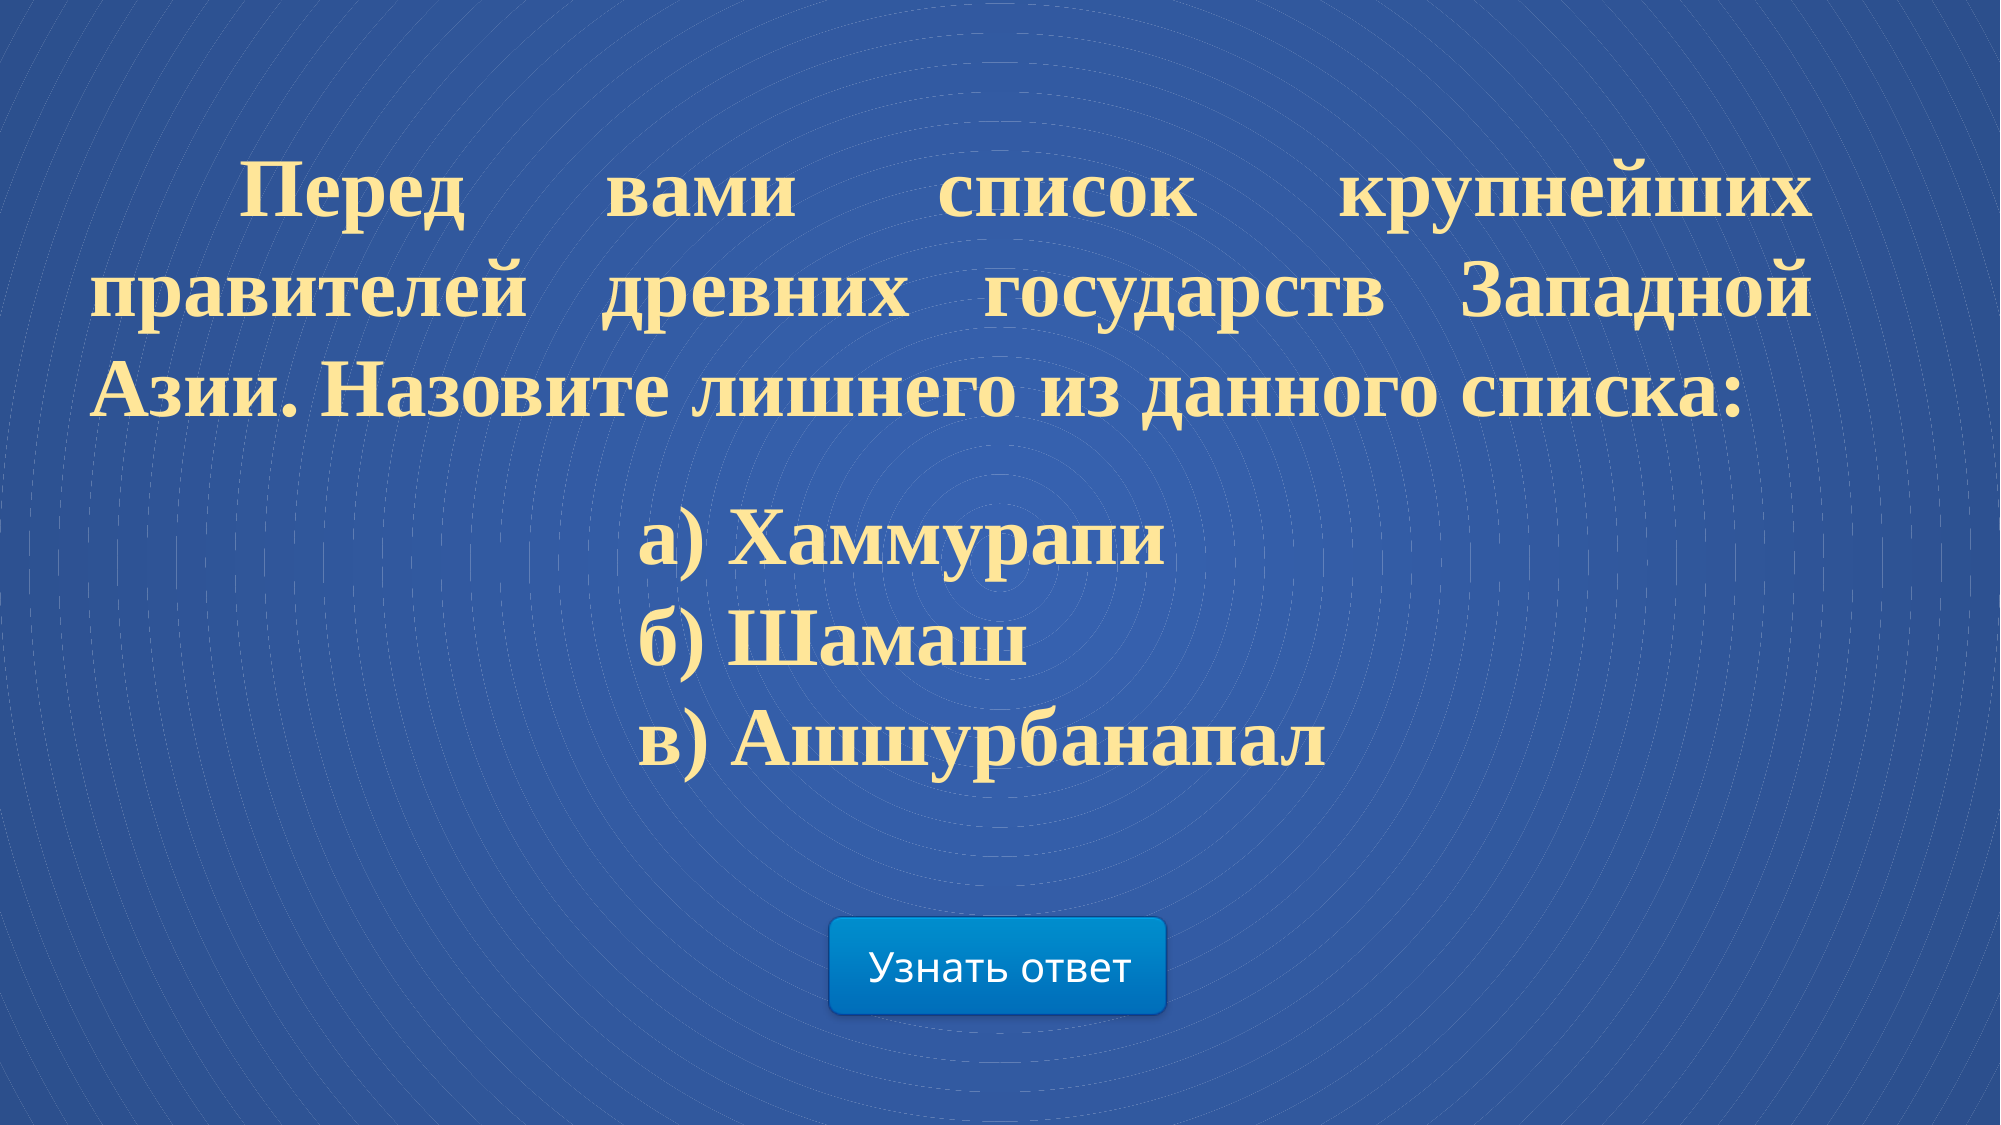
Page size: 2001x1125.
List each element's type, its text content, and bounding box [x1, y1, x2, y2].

picture [793, 902, 1180, 1035]
text_box Перед вами список крупнейших правителей древних государств Западной Азии. Назовите лишнего из данного списка: [75, 125, 1830, 628]
text_box а) Хаммурапи б) Шамаш в) Ашшурбанапал [622, 474, 1623, 789]
